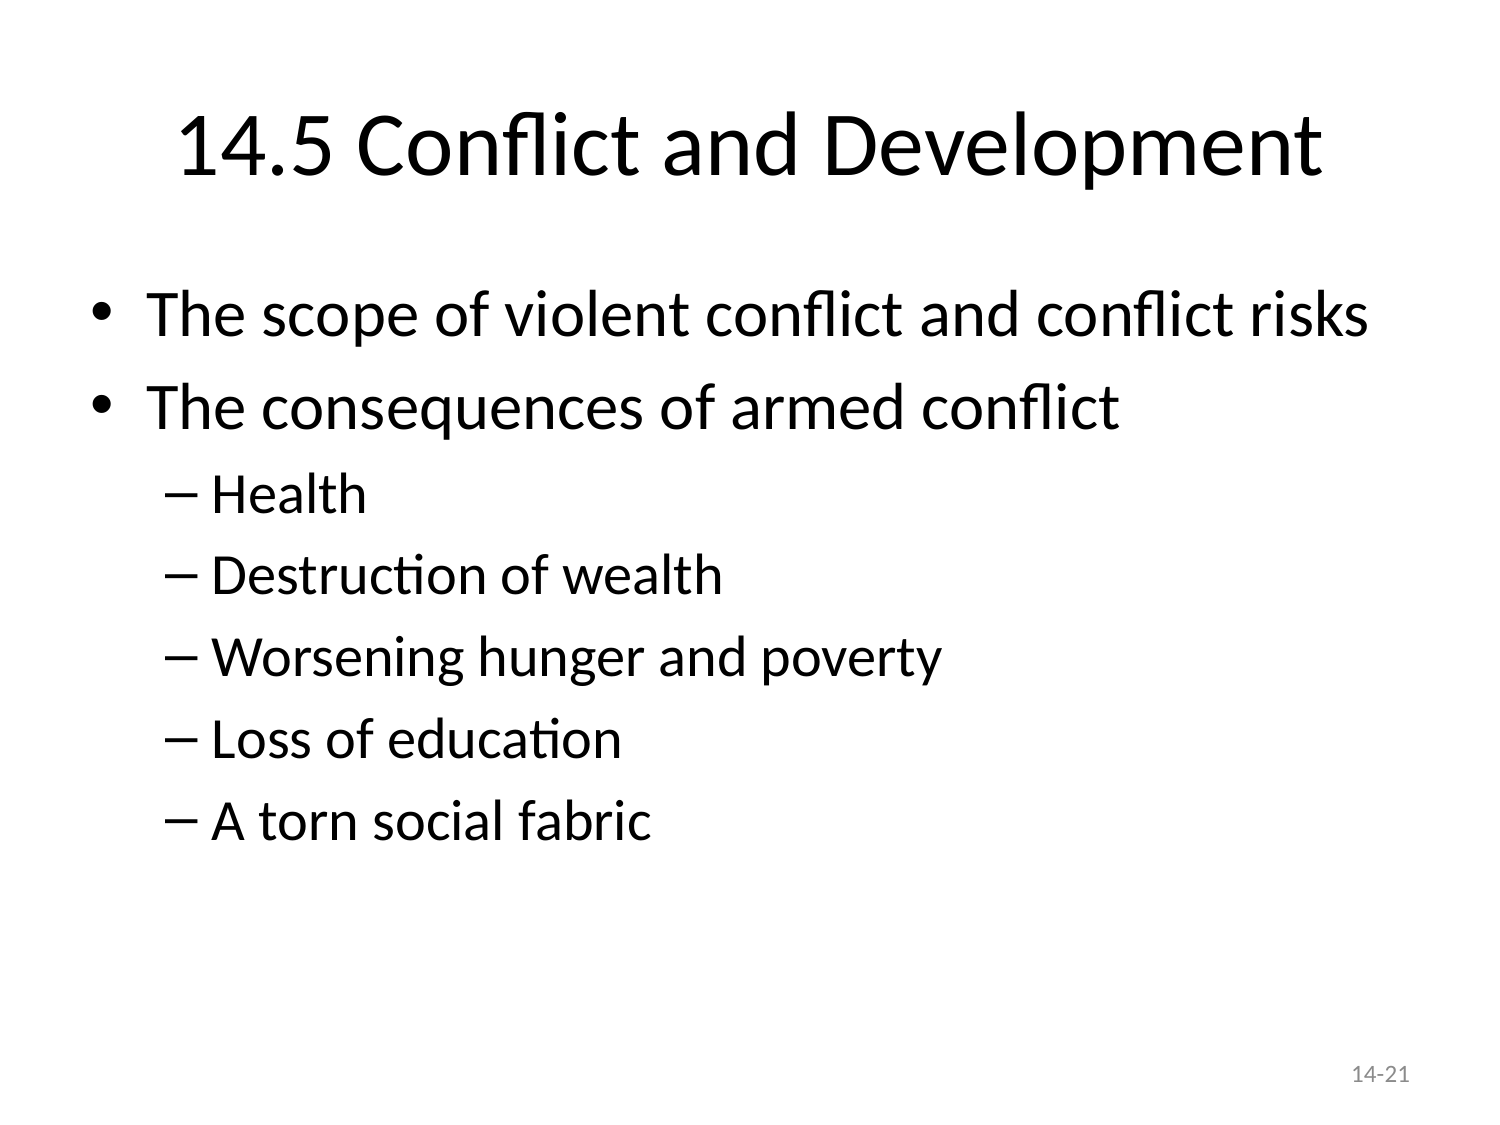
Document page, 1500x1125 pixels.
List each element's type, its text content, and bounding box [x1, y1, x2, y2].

list The scope of violent conflict and conflict risks The consequences of armed conflict Health Destruction of wealth Worsening hunger and poverty Loss of education A torn social fabric [75, 262, 1425, 1005]
slide_number 14-21 [1074, 1042, 1425, 1103]
title 14.5 Conflict and Development [75, 45, 1425, 233]
